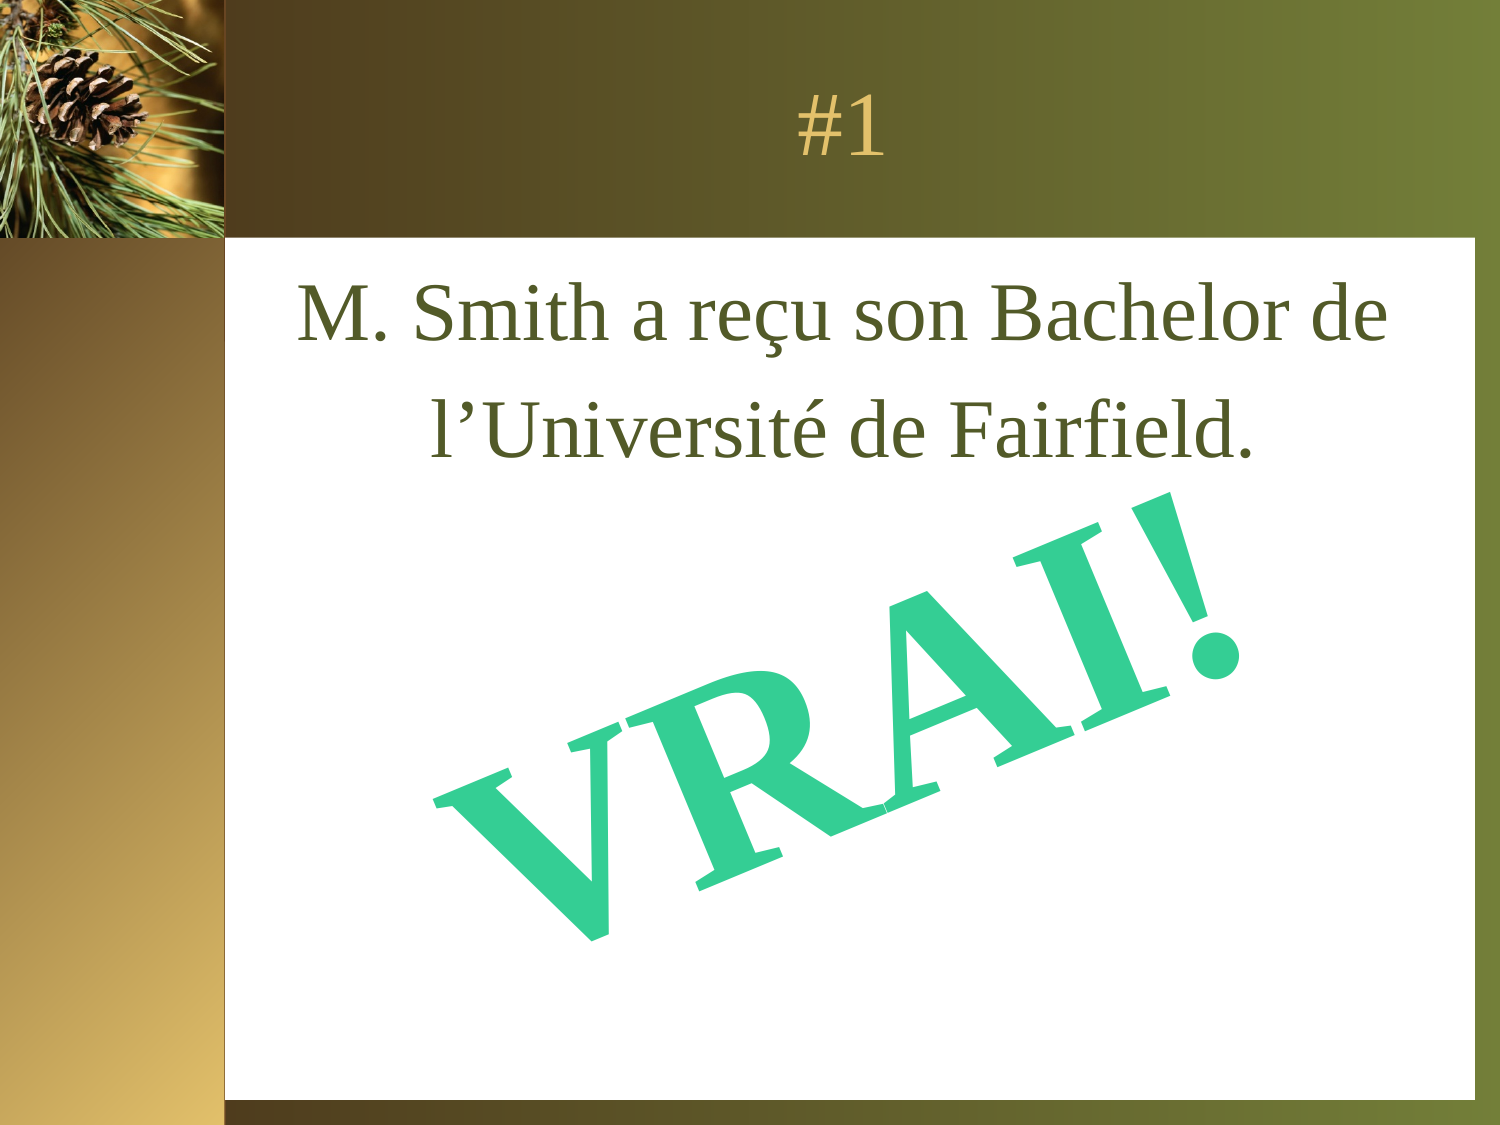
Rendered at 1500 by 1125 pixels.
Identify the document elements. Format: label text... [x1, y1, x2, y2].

text_box VRAI! [374, 376, 1308, 1040]
title #1 [249, 24, 1438, 213]
picture [0, 0, 224, 238]
list M. Smith a reçu son Bachelor de l’Université de Fairfield. [249, 249, 1438, 1088]
